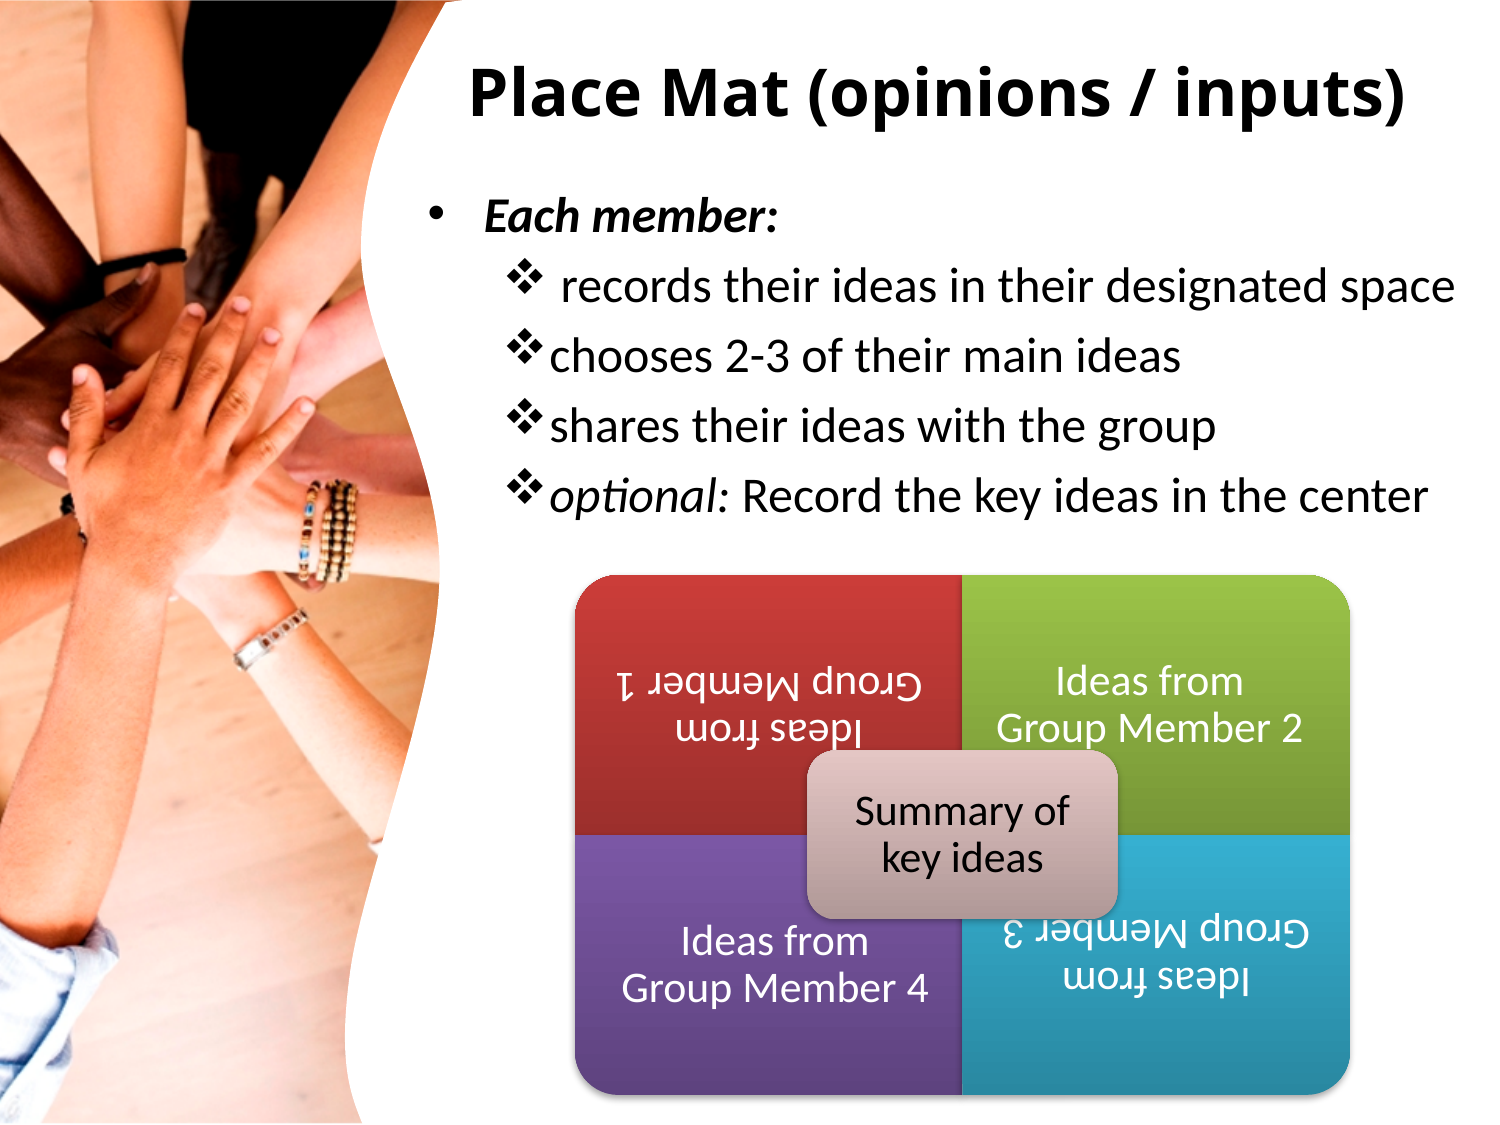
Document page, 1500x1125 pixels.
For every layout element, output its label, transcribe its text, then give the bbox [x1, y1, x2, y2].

list Each member: records their ideas in their designated space chooses 2-3 of their main ideas shares their ideas with the group optional: Record the key ideas in the center [412, 174, 1475, 575]
title Place Mat (opinions / inputs) [450, 24, 1425, 155]
picture [0, 0, 456, 1125]
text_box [574, 574, 1351, 1096]
